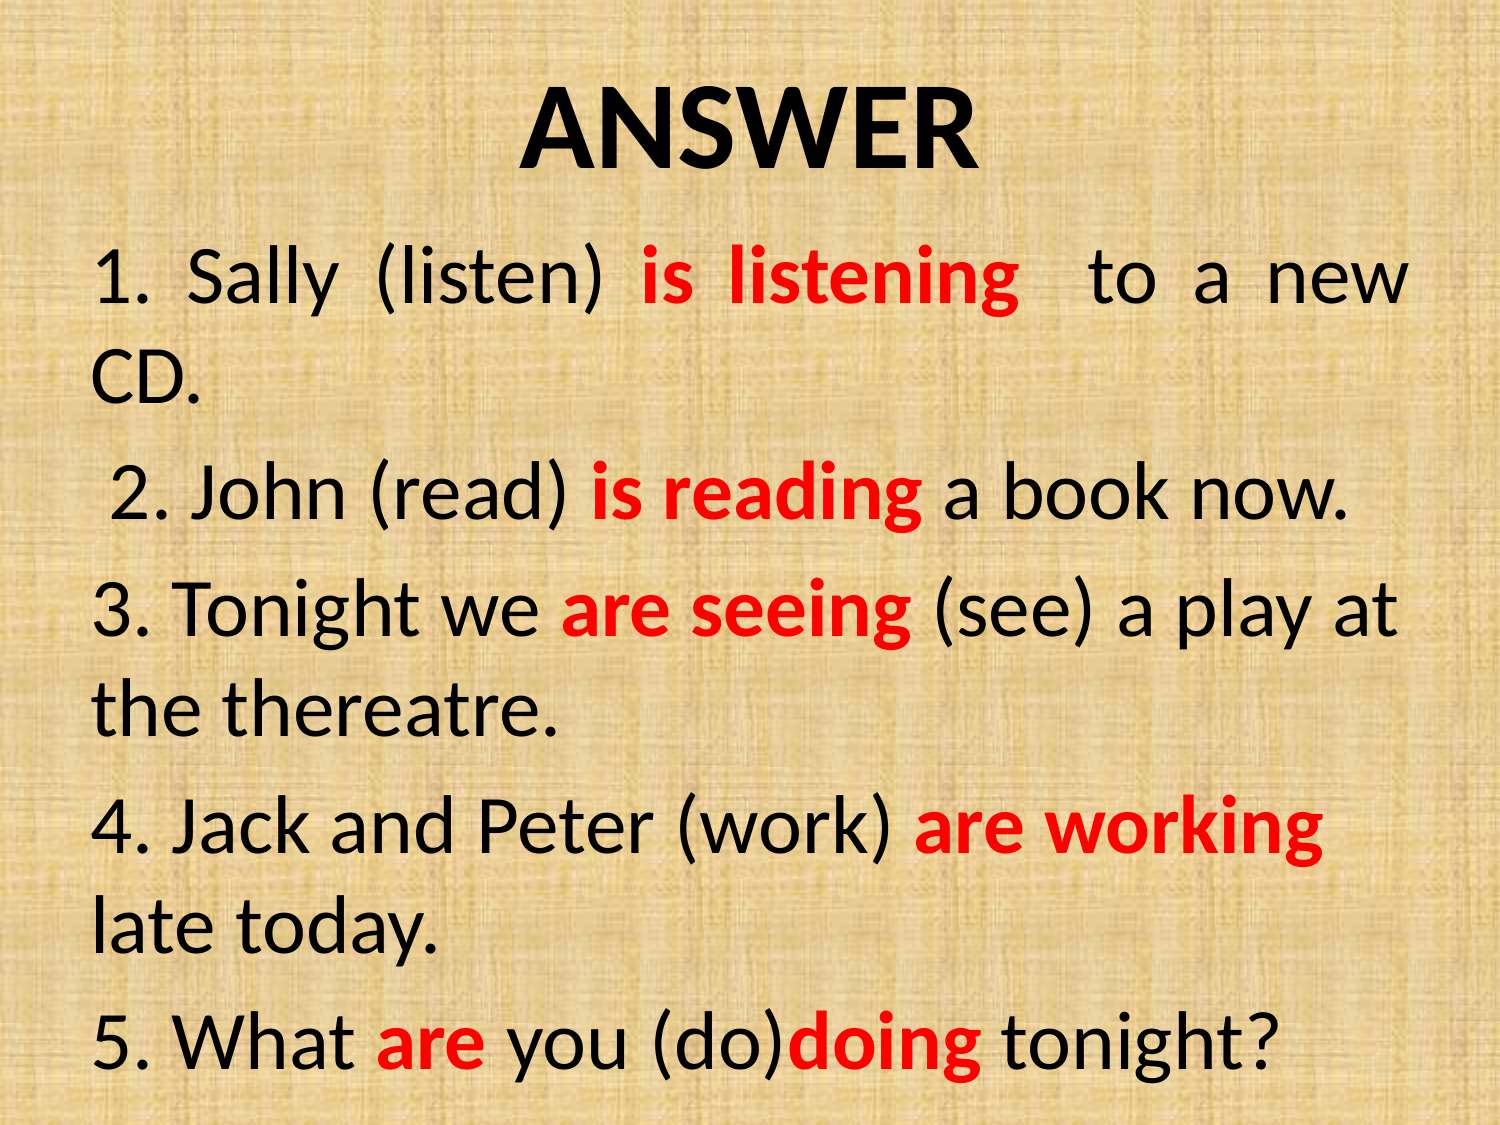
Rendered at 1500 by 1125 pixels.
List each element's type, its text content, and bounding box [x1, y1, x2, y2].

title ANSWER [75, 24, 1425, 212]
picture [0, 0, 1500, 1125]
list 1. Sally (listen) is listening to a new CD. 2. John (read) is reading a book now. 3. Tonight we are seeing (see) a play at the thereatre. 4. Jack and Peter (work) are working late today. 5. What are you (do)doing tonight? [75, 212, 1425, 955]
